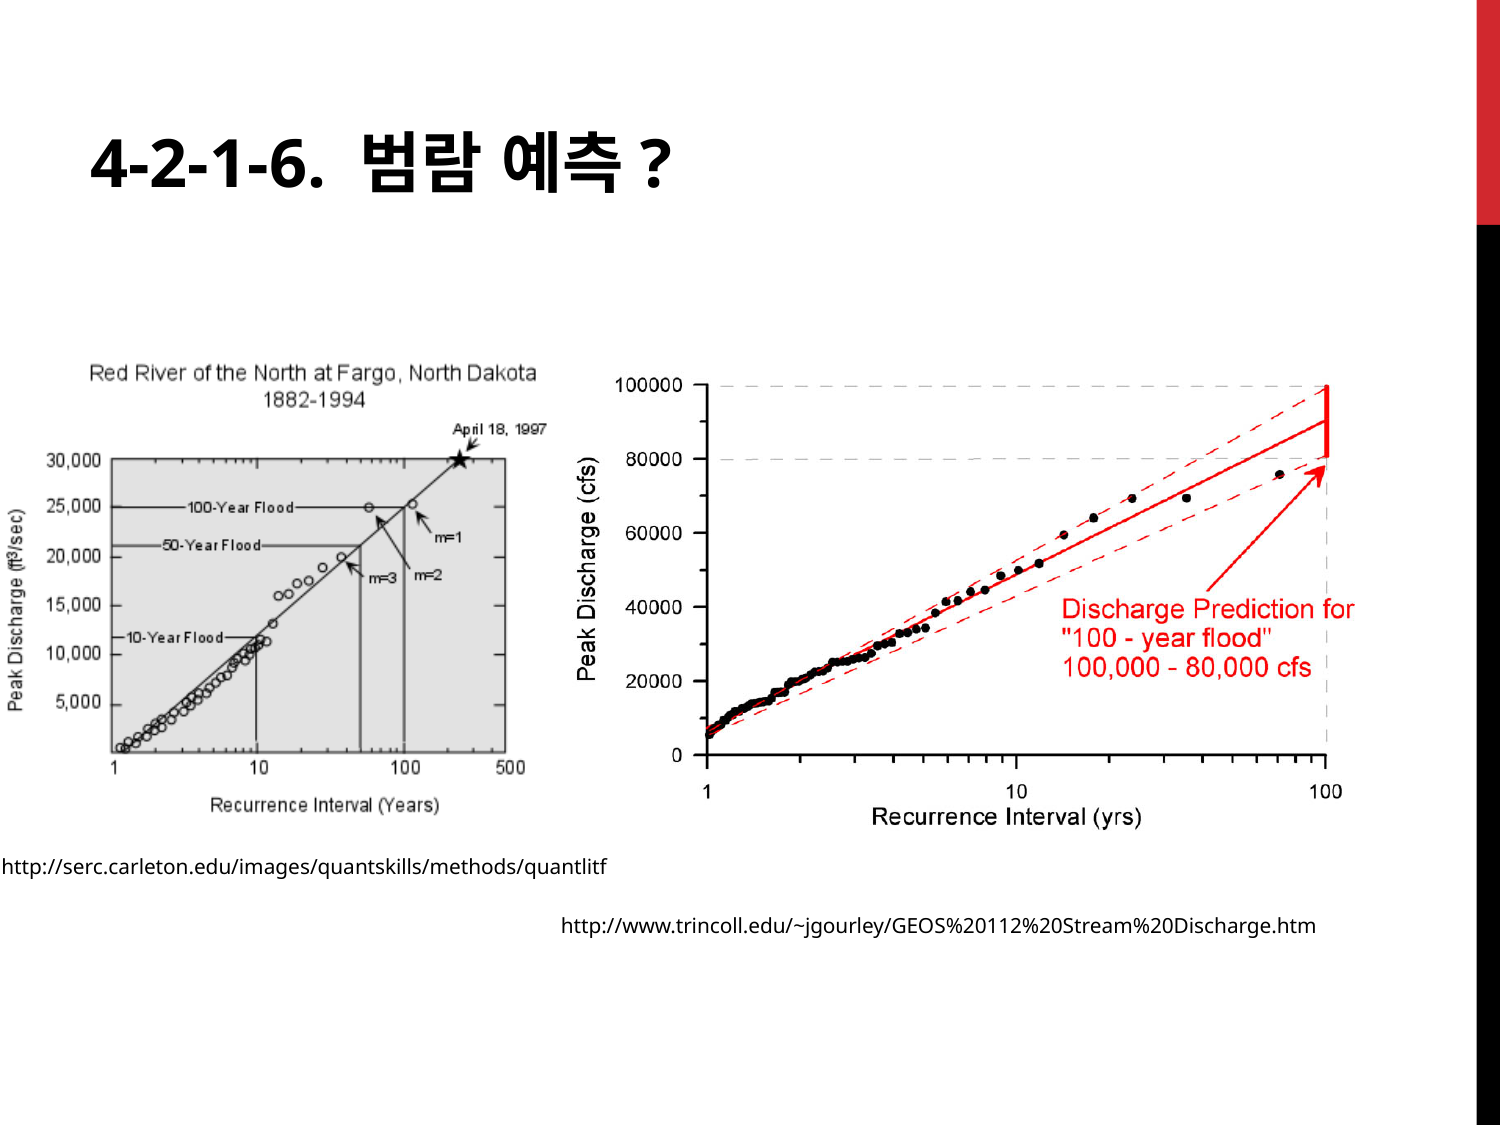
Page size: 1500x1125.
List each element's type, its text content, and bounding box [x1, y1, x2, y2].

picture [5, 360, 551, 817]
picture [572, 337, 1395, 849]
text_box http://www.trincoll.edu/~jgourley/GEOS%20112%20Stream%20Discharge.htm [546, 905, 1332, 945]
list 4-2-1-6. 범람 예측? [75, 113, 1325, 845]
text_box http://serc.carleton.edu/images/quantskills/methods/quantlitf [0, 845, 622, 886]
list 4-2-1-6. 범람 예측? [75, 855, 1325, 1005]
